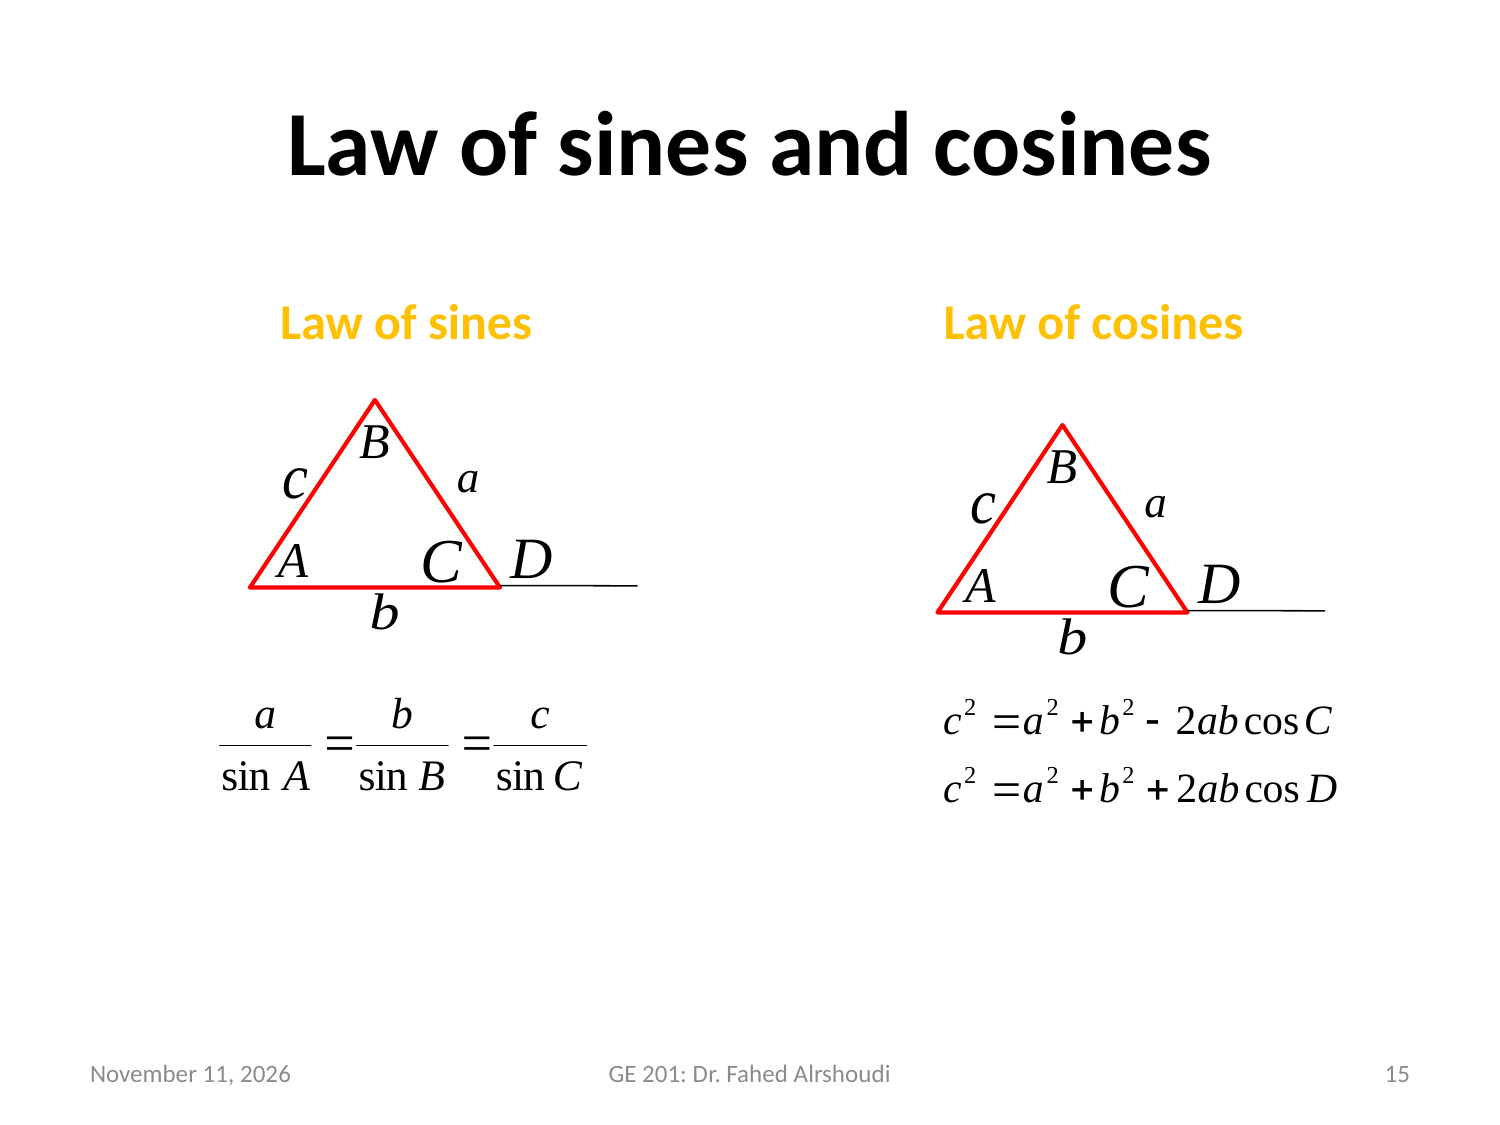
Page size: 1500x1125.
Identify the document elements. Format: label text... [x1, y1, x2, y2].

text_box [249, 399, 638, 643]
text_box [212, 687, 598, 801]
title Law of sines and cosines [75, 45, 1425, 233]
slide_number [75, 1042, 425, 1103]
footer GE 201: Dr. Fahed Alrshoudi [512, 1042, 988, 1103]
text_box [937, 687, 1344, 813]
slide_number 15 [1074, 1042, 1425, 1103]
list Law of sines [75, 251, 738, 357]
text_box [937, 424, 1326, 668]
list Law of cosines [761, 251, 1425, 357]
